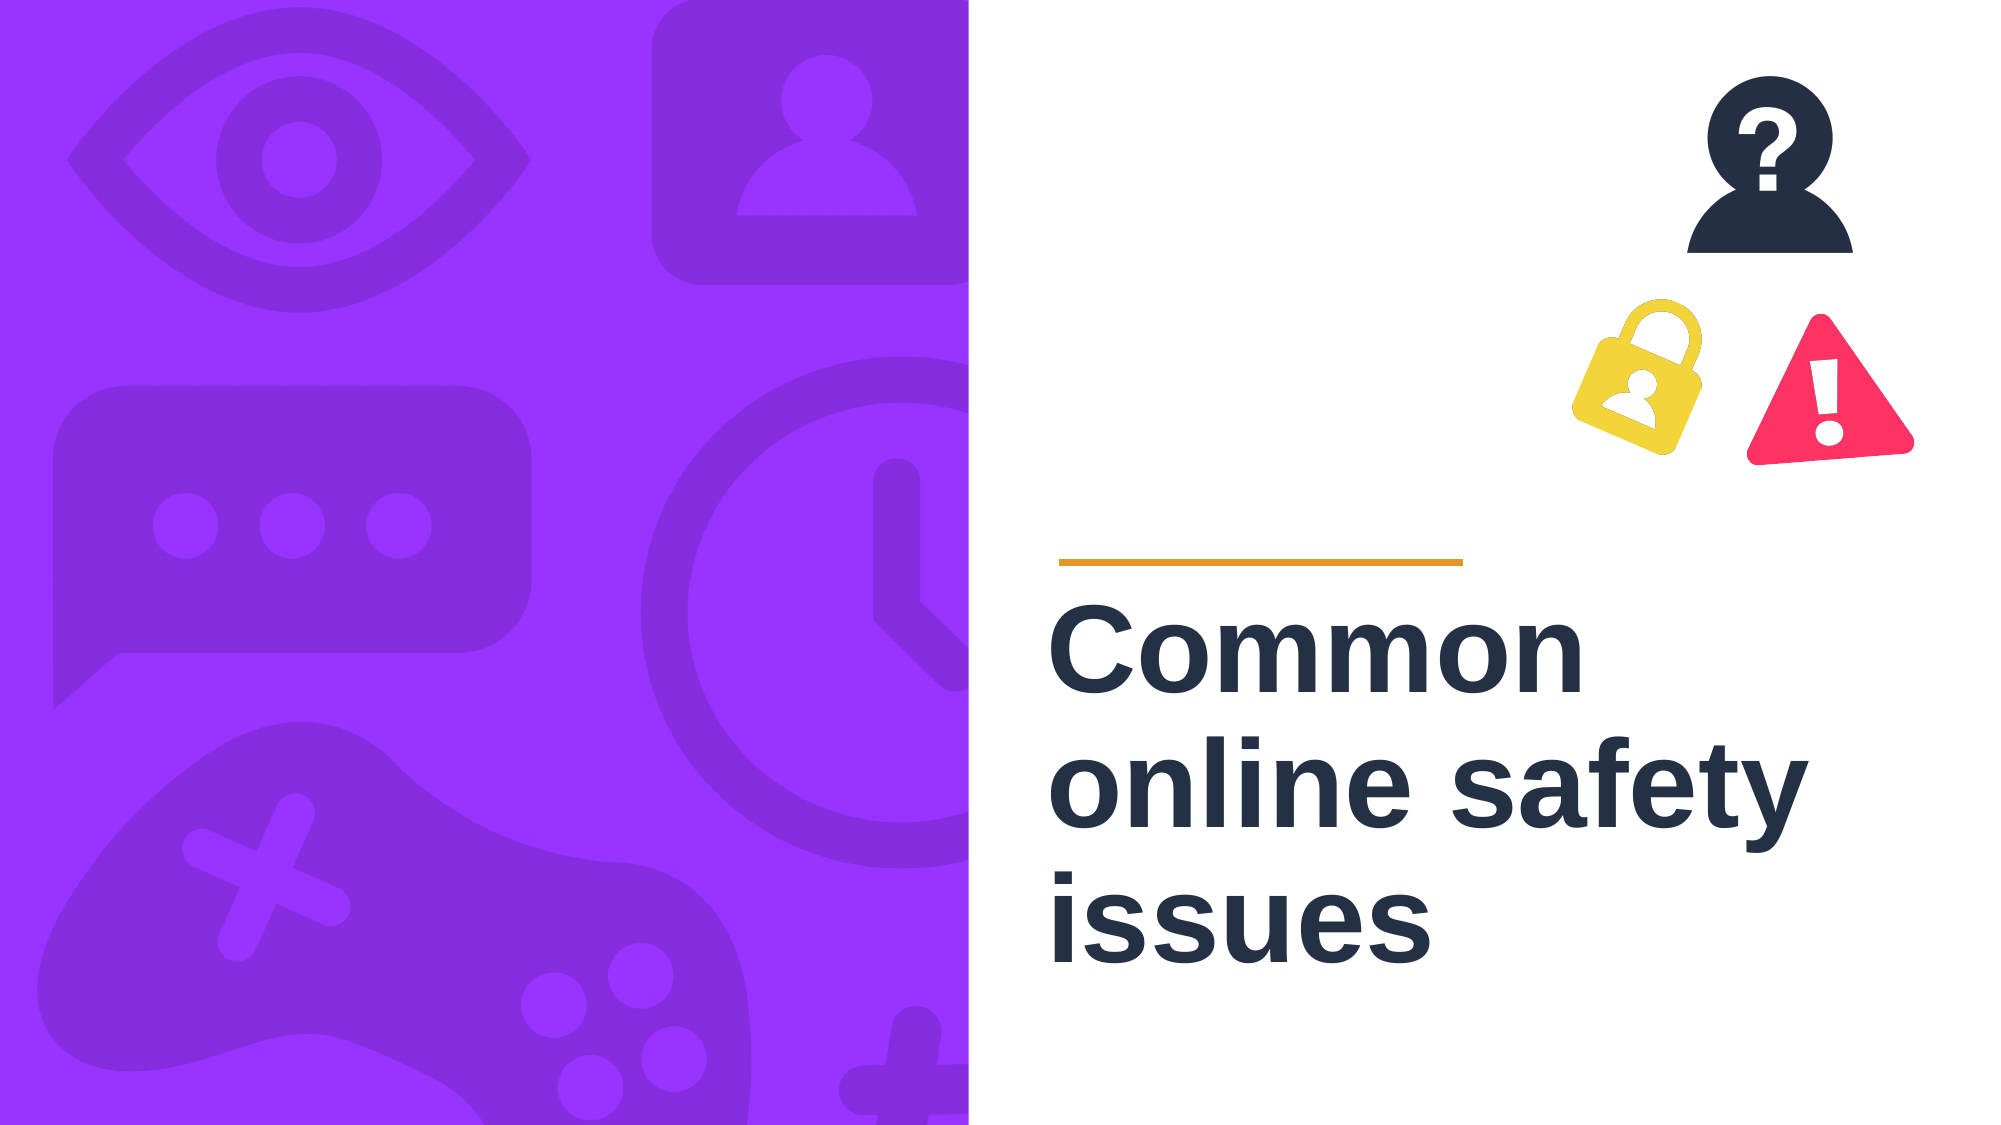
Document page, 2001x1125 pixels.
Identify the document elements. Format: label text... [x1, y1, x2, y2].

picture [1568, 363, 1591, 425]
title Common online safety issues [1031, 562, 1894, 1013]
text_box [1591, 76, 1910, 460]
picture [1748, 460, 1814, 466]
picture [1910, 398, 1915, 453]
picture [0, 0, 970, 1125]
